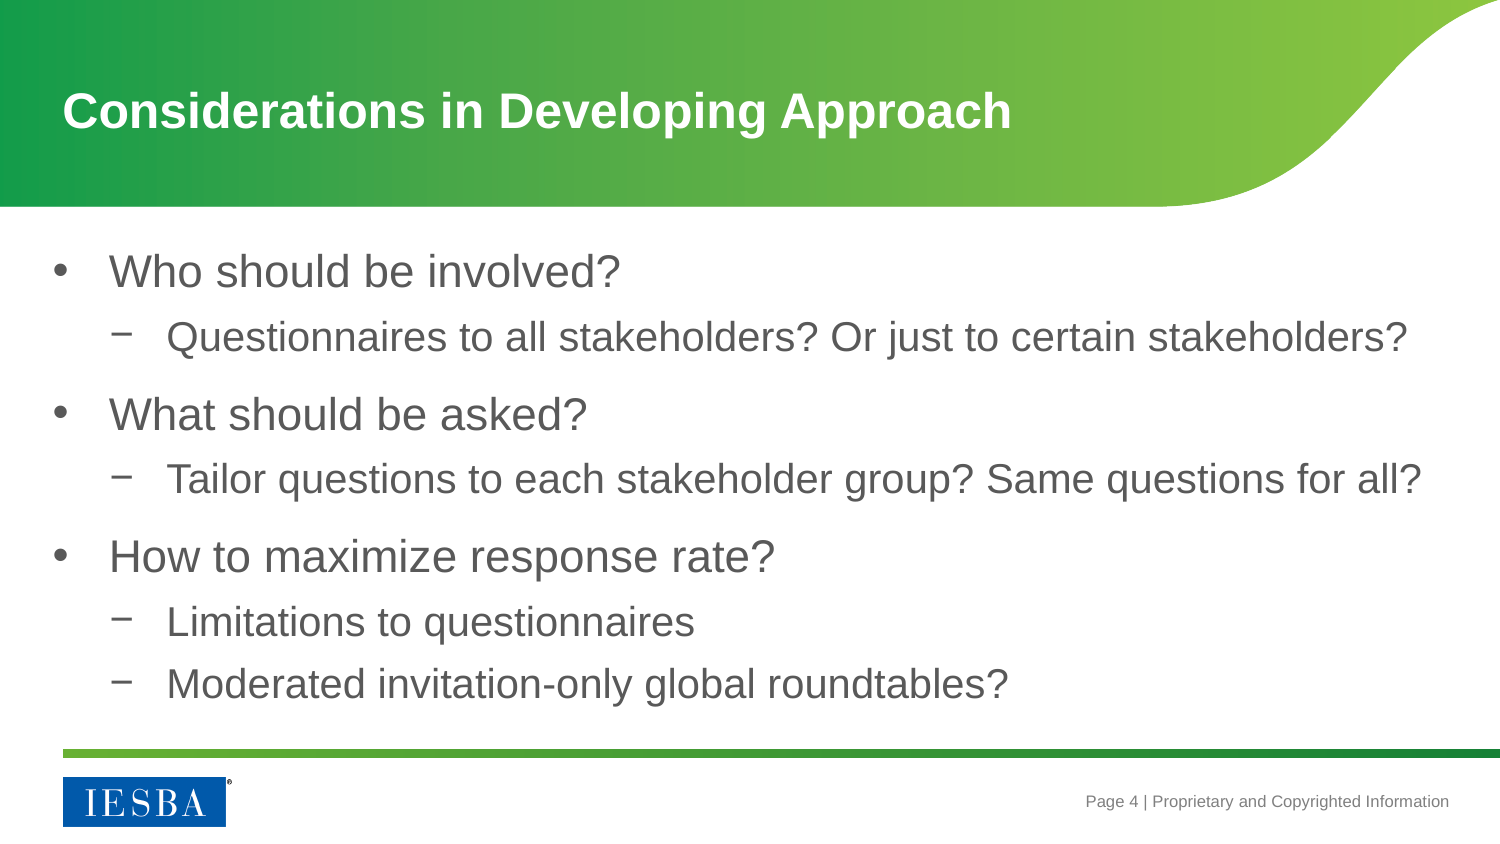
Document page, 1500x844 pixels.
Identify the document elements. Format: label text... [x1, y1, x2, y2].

picture [63, 777, 232, 827]
picture [0, 0, 1500, 207]
title Considerations in Developing Approach [62, 75, 1300, 142]
list Who should be involved? Questionnaires to all stakeholders? Or just to certain stakeholders? What should be asked? Tailor questions to each stakeholder group? Same questions for all? How to maximize response rate? Limitations to questionnaires Moderated invitation-only global roundtables? [37, 234, 1463, 737]
